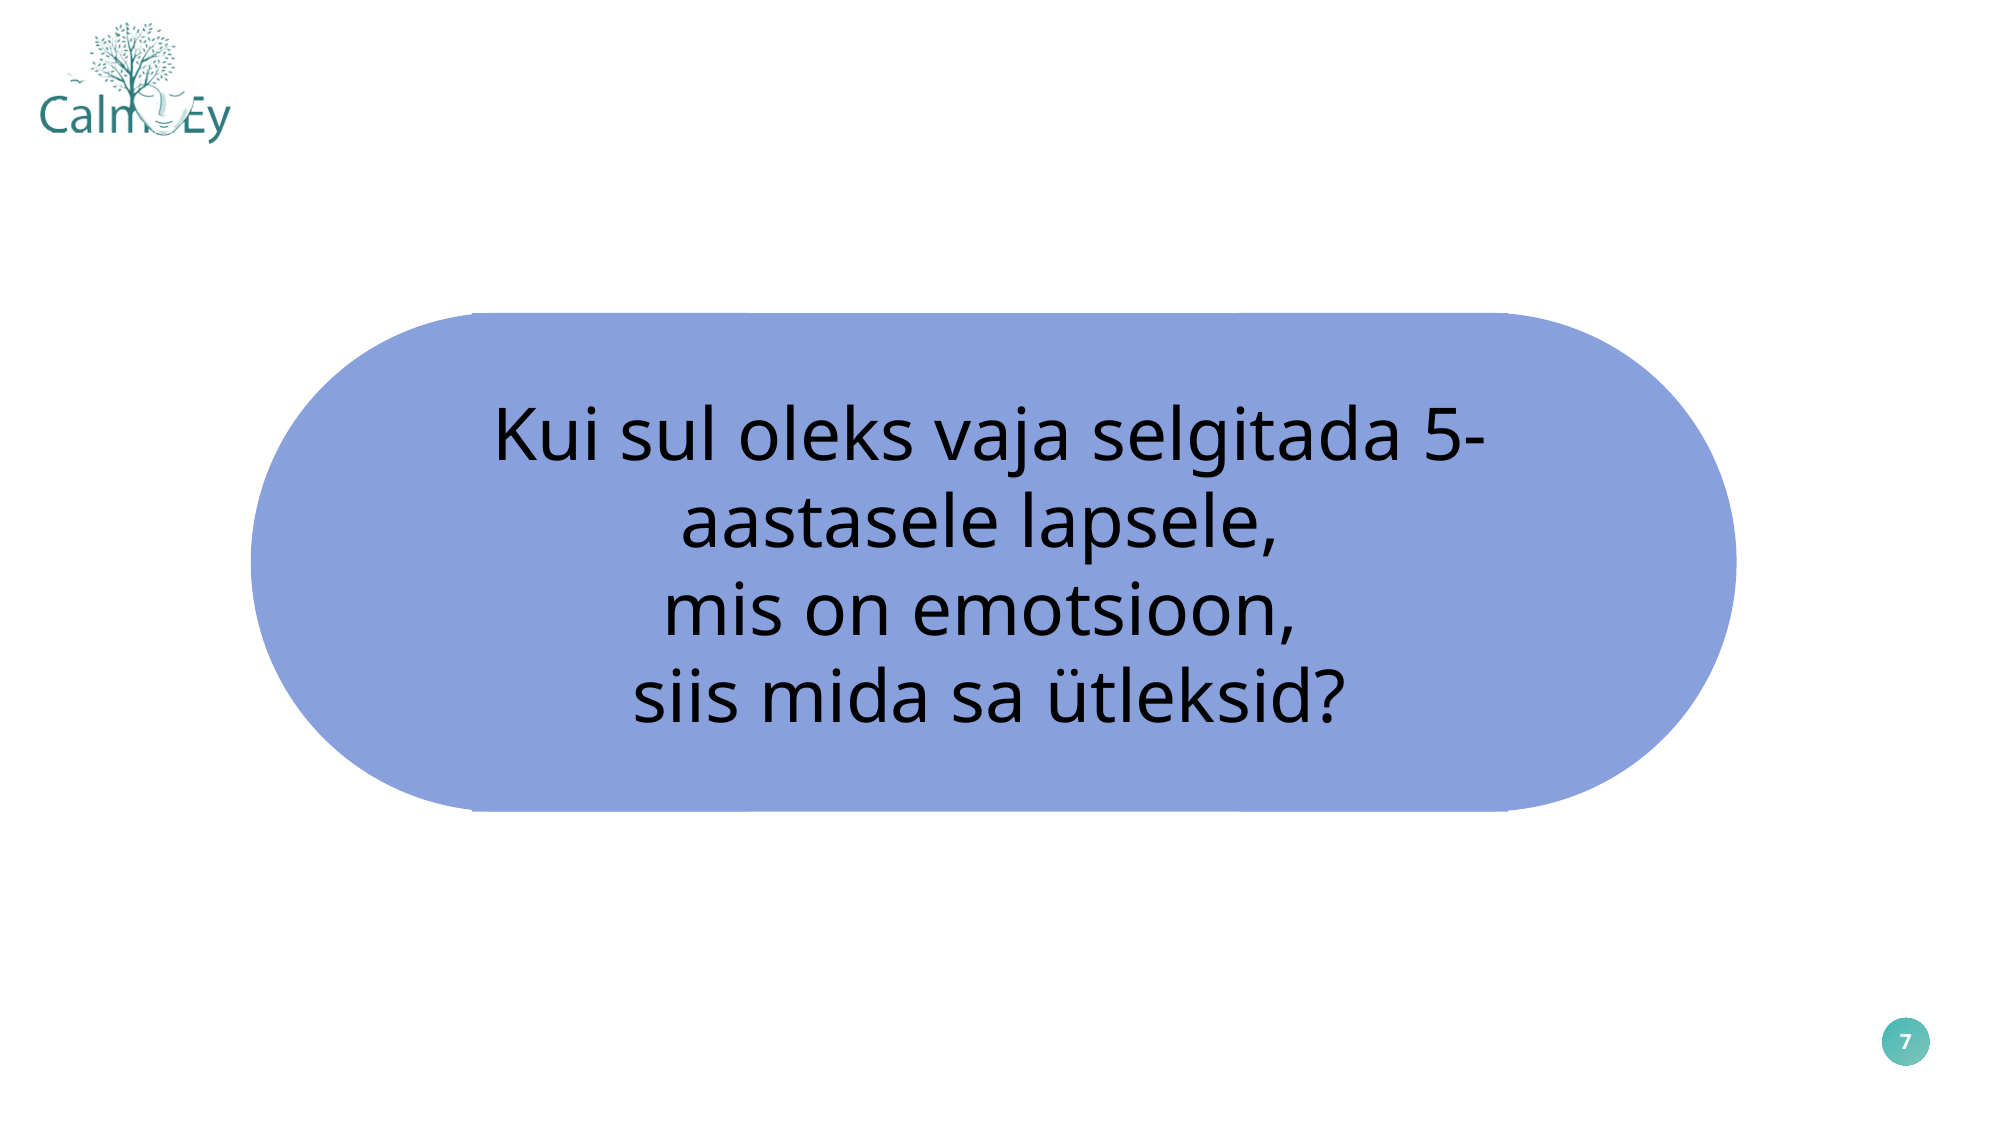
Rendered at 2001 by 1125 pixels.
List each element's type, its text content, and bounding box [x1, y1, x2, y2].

text_box Kui sul oleks vaja selgitada 5-aastasele lapsele, mis on emotsioon, siis mida sa ütleksid? [471, 313, 1509, 812]
text_box [1509, 313, 1737, 811]
picture [19, 4, 256, 152]
text_box [250, 314, 471, 810]
